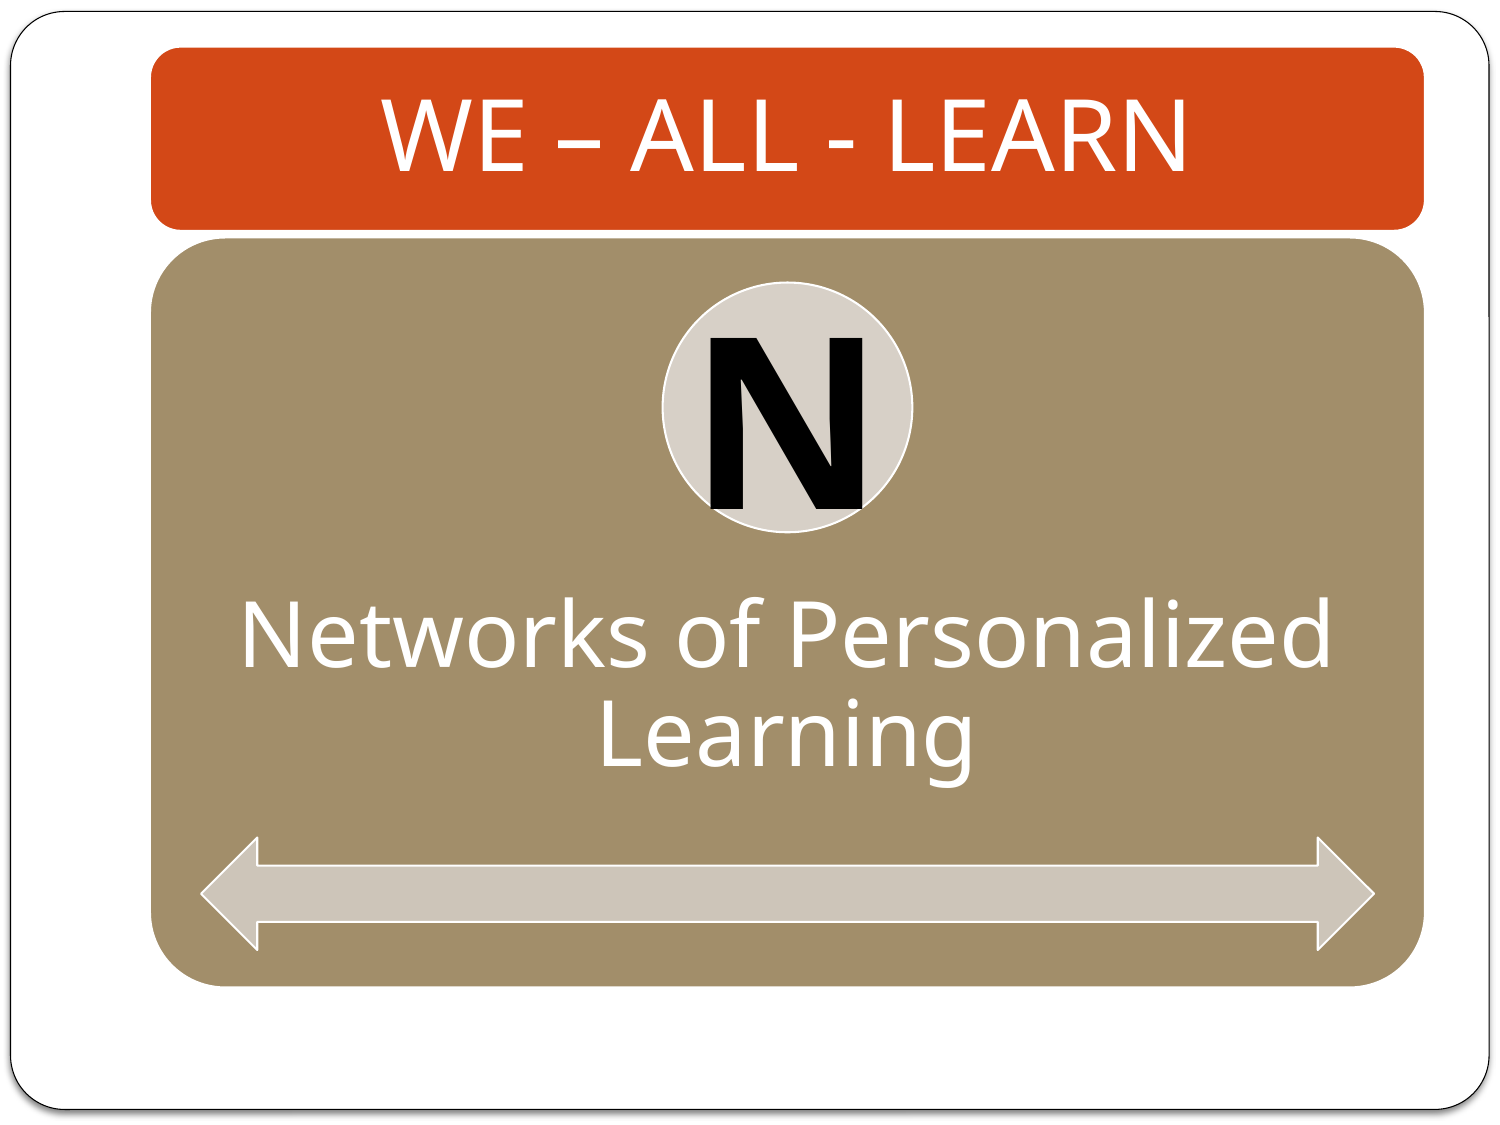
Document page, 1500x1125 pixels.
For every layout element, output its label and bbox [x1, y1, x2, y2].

text_box [149, 44, 1426, 233]
text_box [149, 237, 1426, 988]
